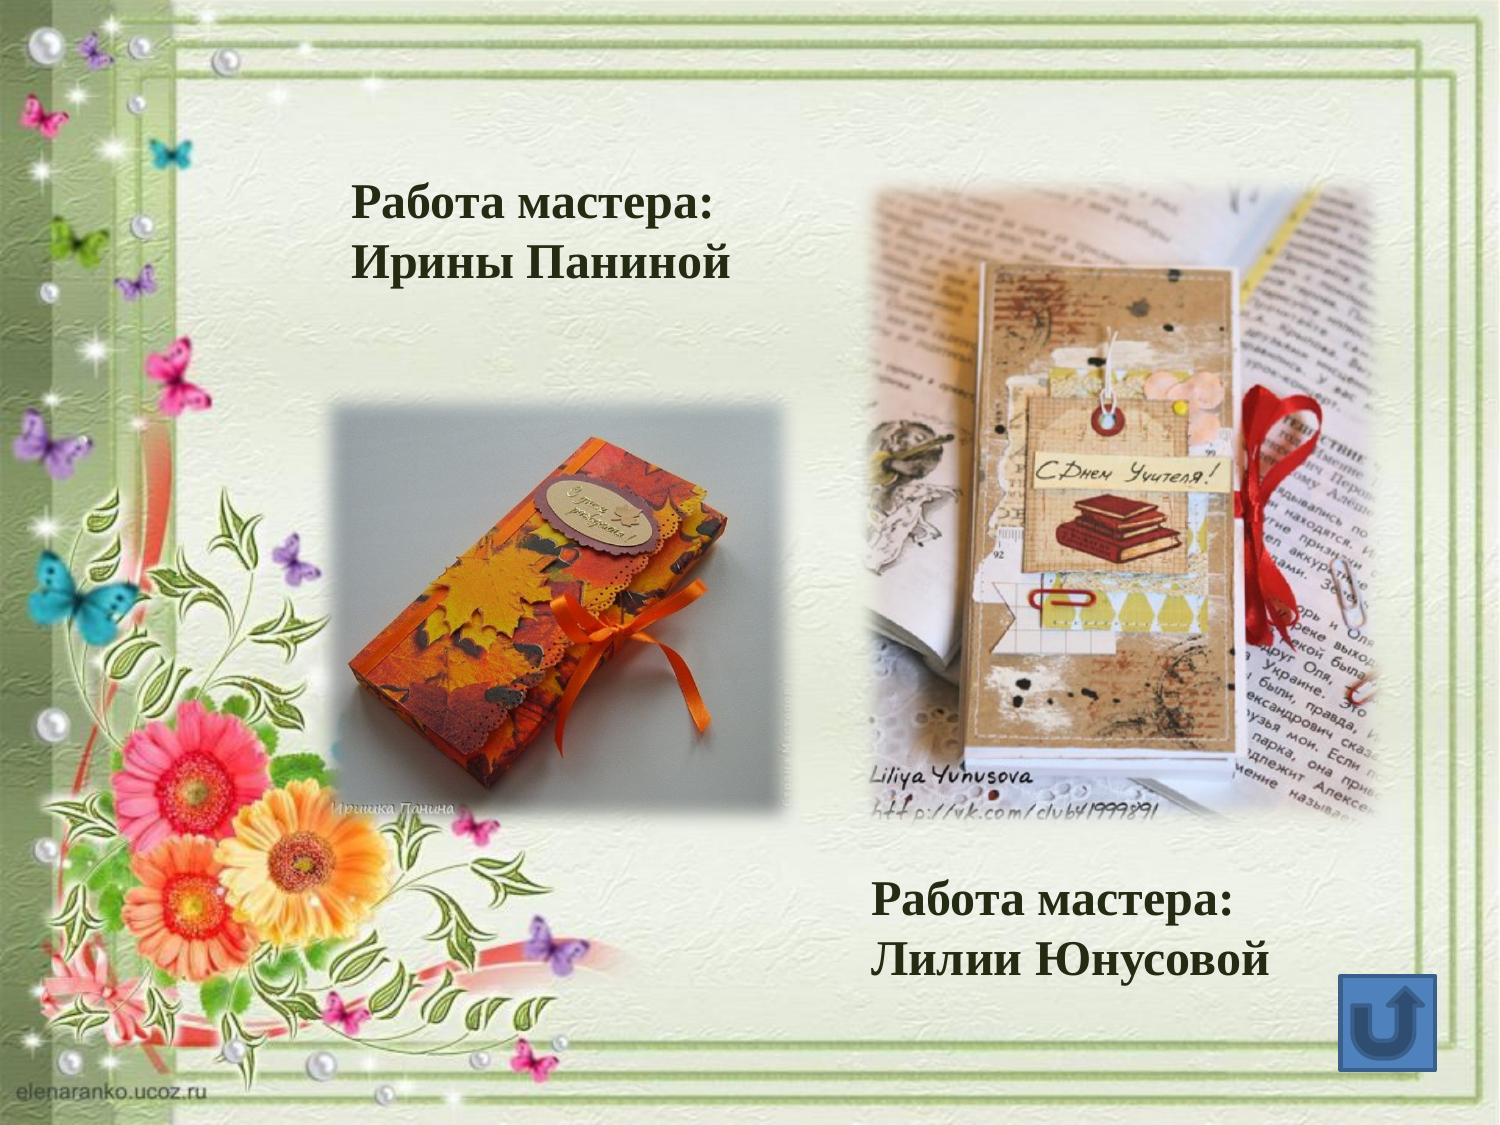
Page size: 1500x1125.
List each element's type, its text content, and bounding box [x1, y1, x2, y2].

text_box [1338, 974, 1437, 1072]
text_box Работа мастера: Лилии Юнусовой [856, 857, 1500, 1053]
picture [0, 0, 1500, 1125]
text_box Работа мастера: Ирины Паниной [336, 160, 1270, 356]
